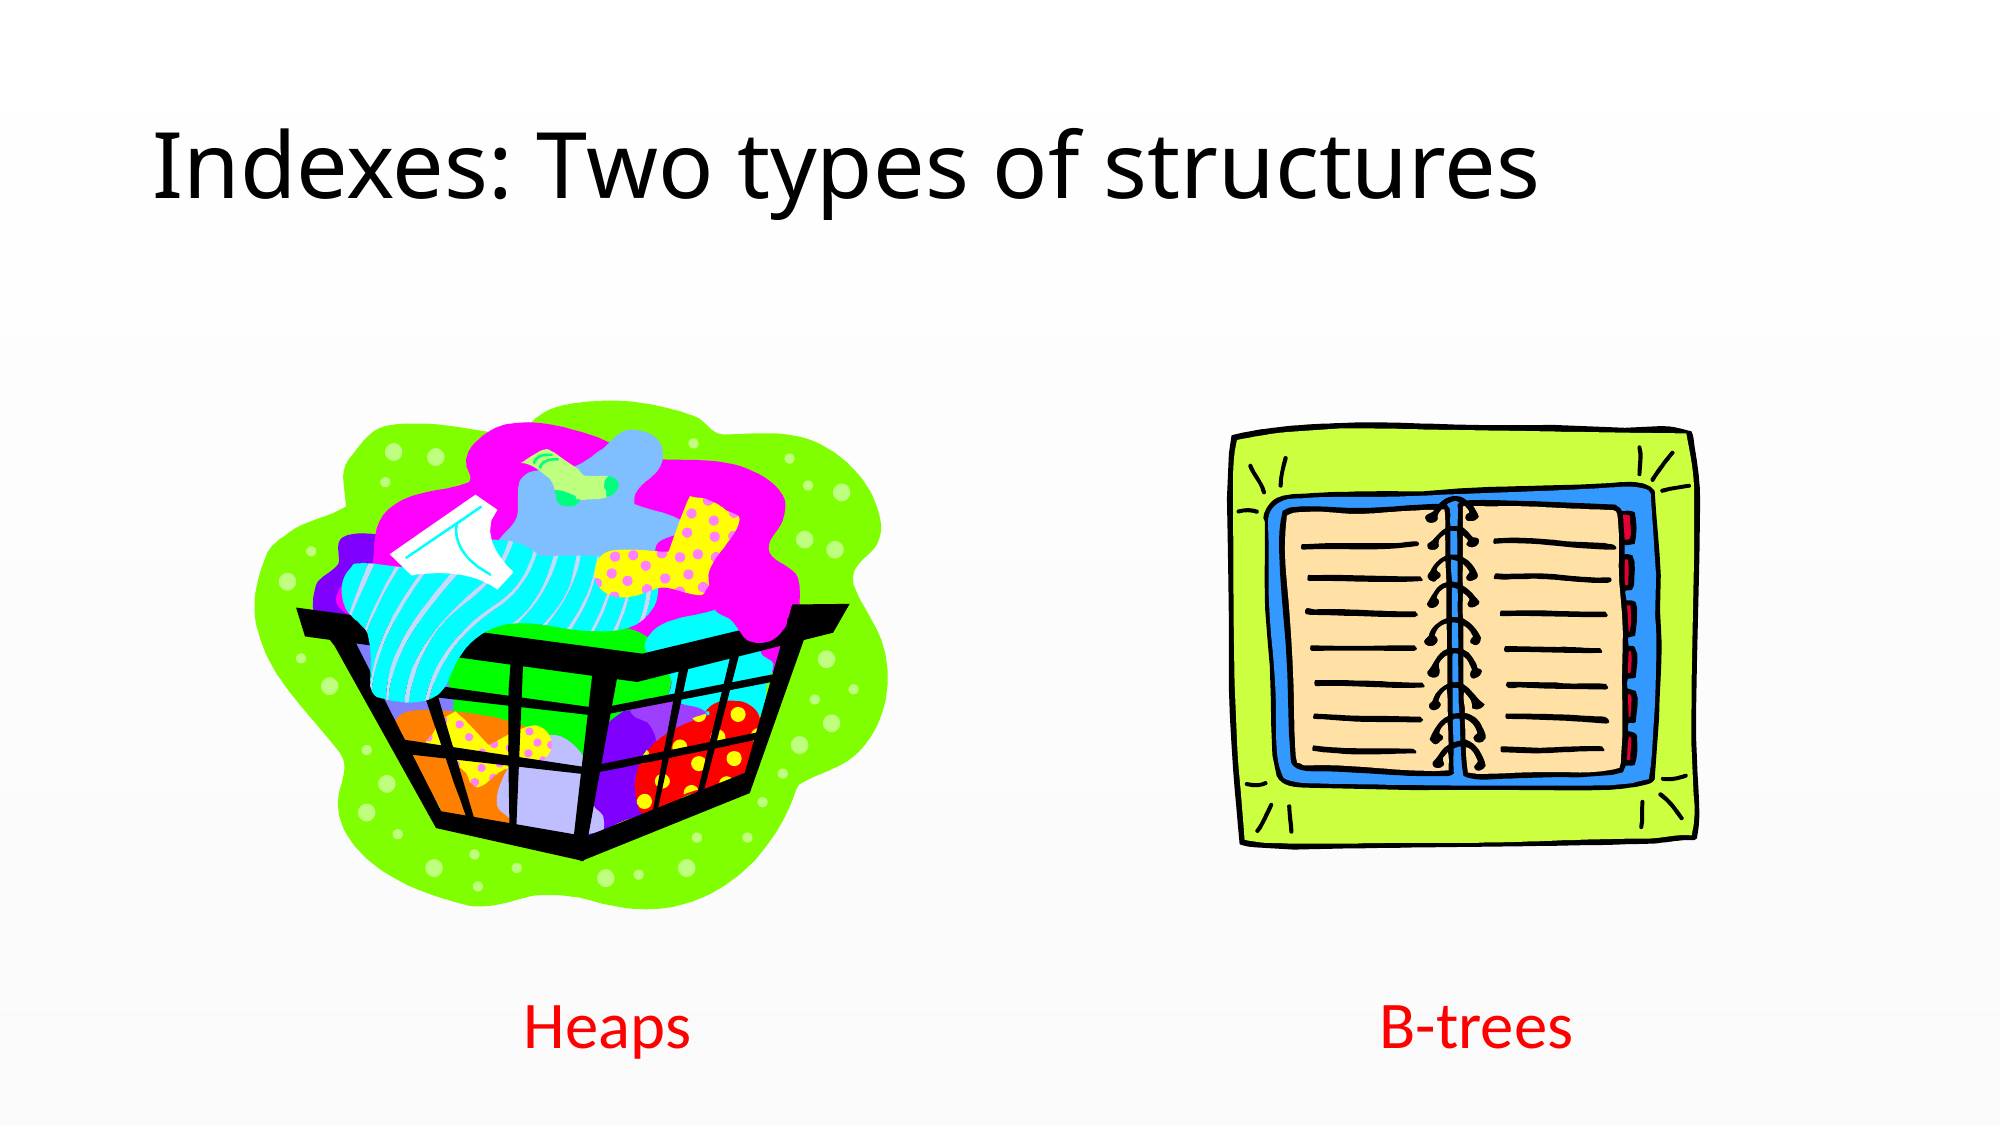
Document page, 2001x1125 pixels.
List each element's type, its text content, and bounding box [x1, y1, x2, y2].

text_box B-trees [1364, 974, 1589, 1070]
text_box Heaps [509, 974, 707, 1070]
picture [252, 399, 890, 913]
title Indexes: Two types of structures [137, 59, 1863, 278]
picture [1226, 421, 1701, 850]
